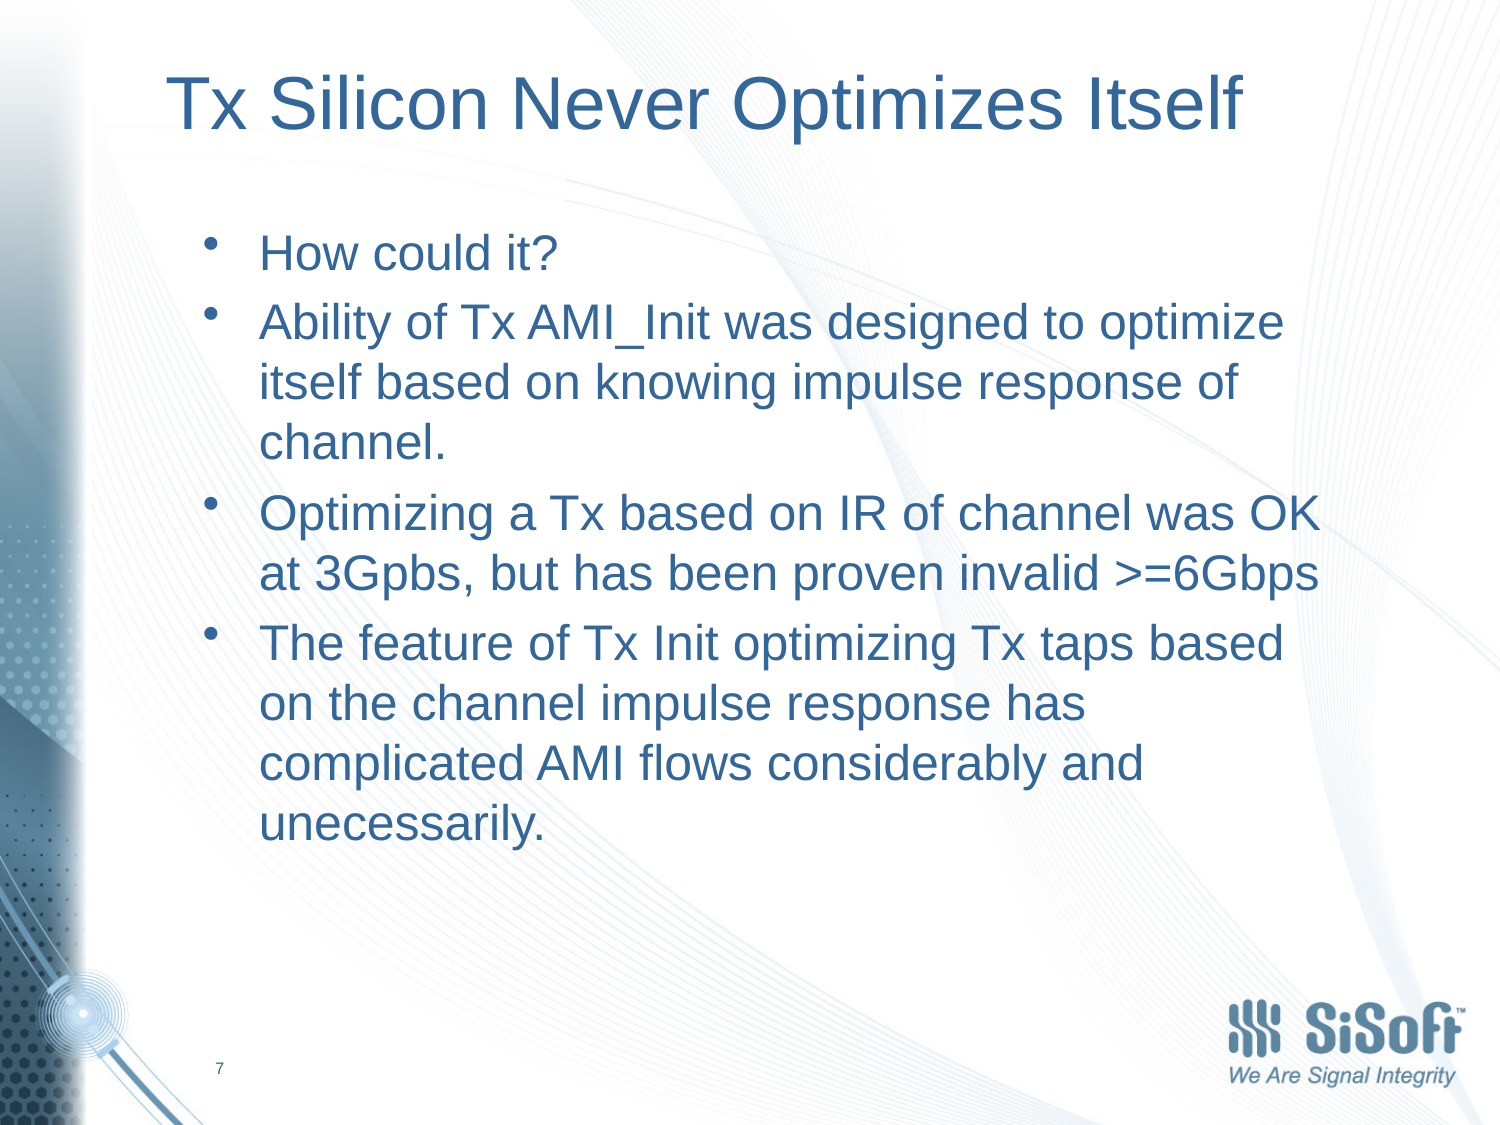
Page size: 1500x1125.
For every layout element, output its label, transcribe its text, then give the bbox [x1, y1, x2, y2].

title Tx Silicon Never Optimizes Itself [150, 24, 1300, 175]
list How could it? Ability of Tx AMI_Init was designed to optimize itself based on knowing impulse response of channel. Optimizing a Tx based on IR of channel was OK at 3Gpbs, but has been proven invalid >=6Gbps The feature of Tx Init optimizing Tx taps based on the channel impulse response has complicated AMI flows considerably and unecessarily. [187, 212, 1363, 963]
picture [0, 0, 1500, 1125]
footer 7 [200, 1050, 975, 1104]
